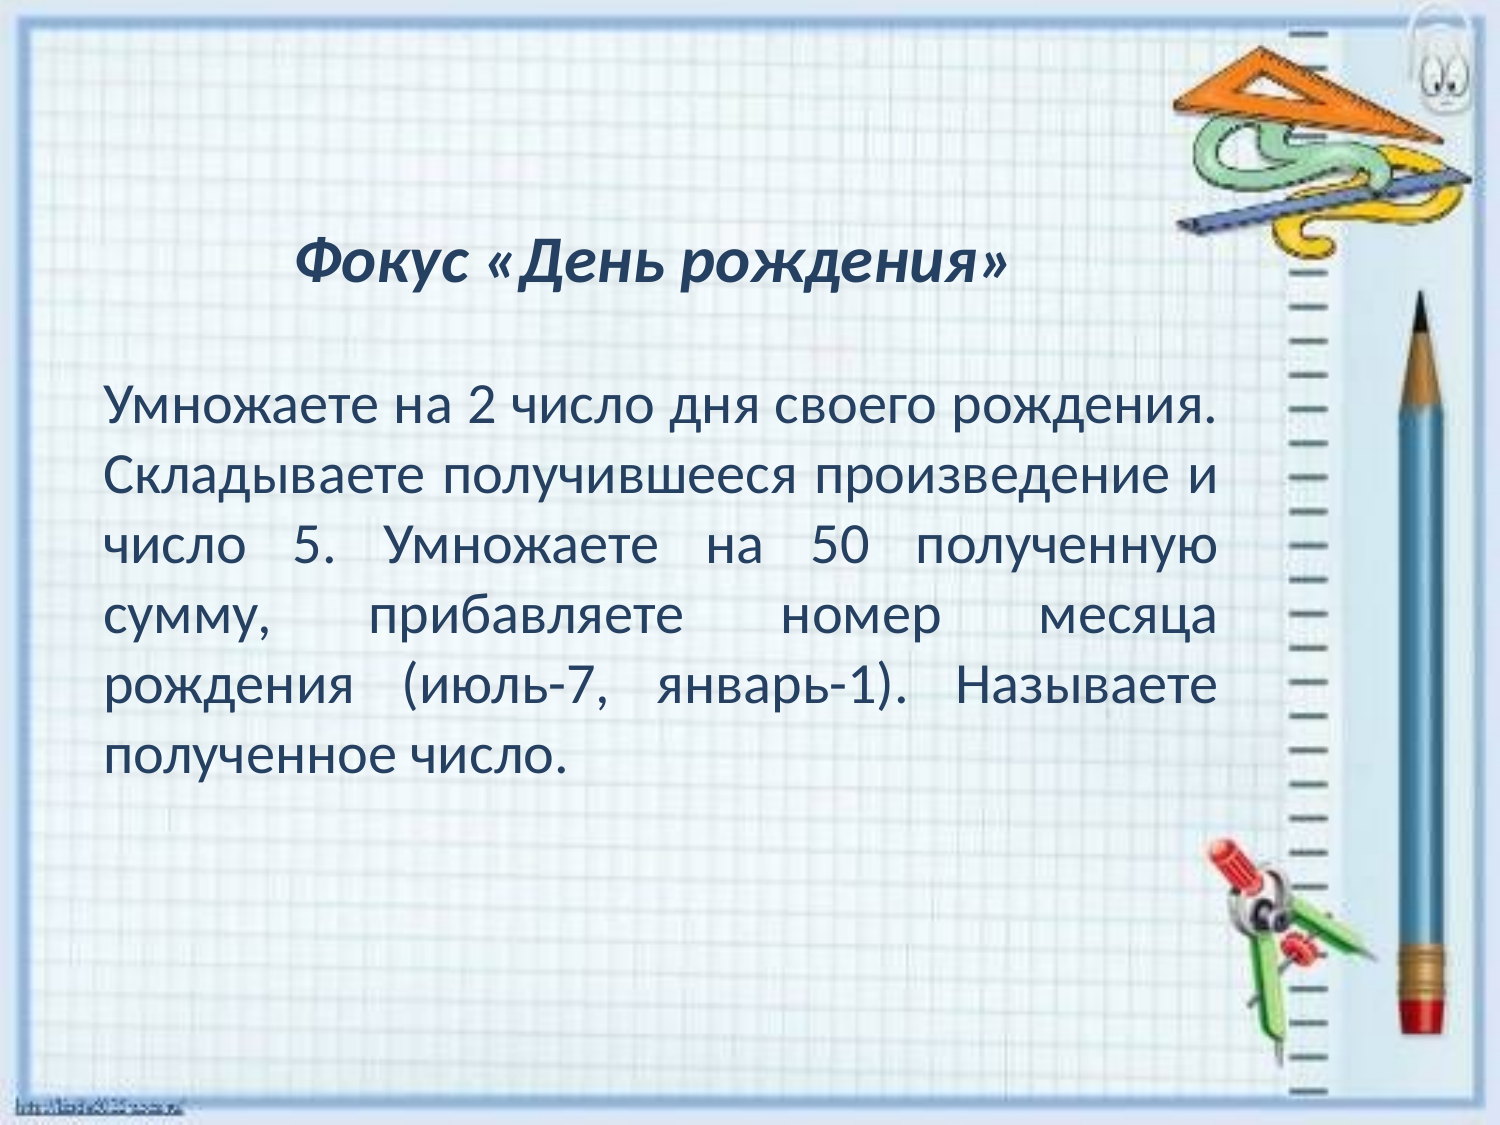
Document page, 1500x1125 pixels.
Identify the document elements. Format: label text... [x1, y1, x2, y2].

text_box Фокус «День рождения» Умножаете на 2 число дня своего рождения. Складываете получившееся произведение и число 5. Умножаете на 50 полученную сумму, прибавляете номер месяца рождения (июль-7, январь-1). Называете полученное число. [88, 208, 1235, 793]
picture [0, 0, 1500, 1125]
